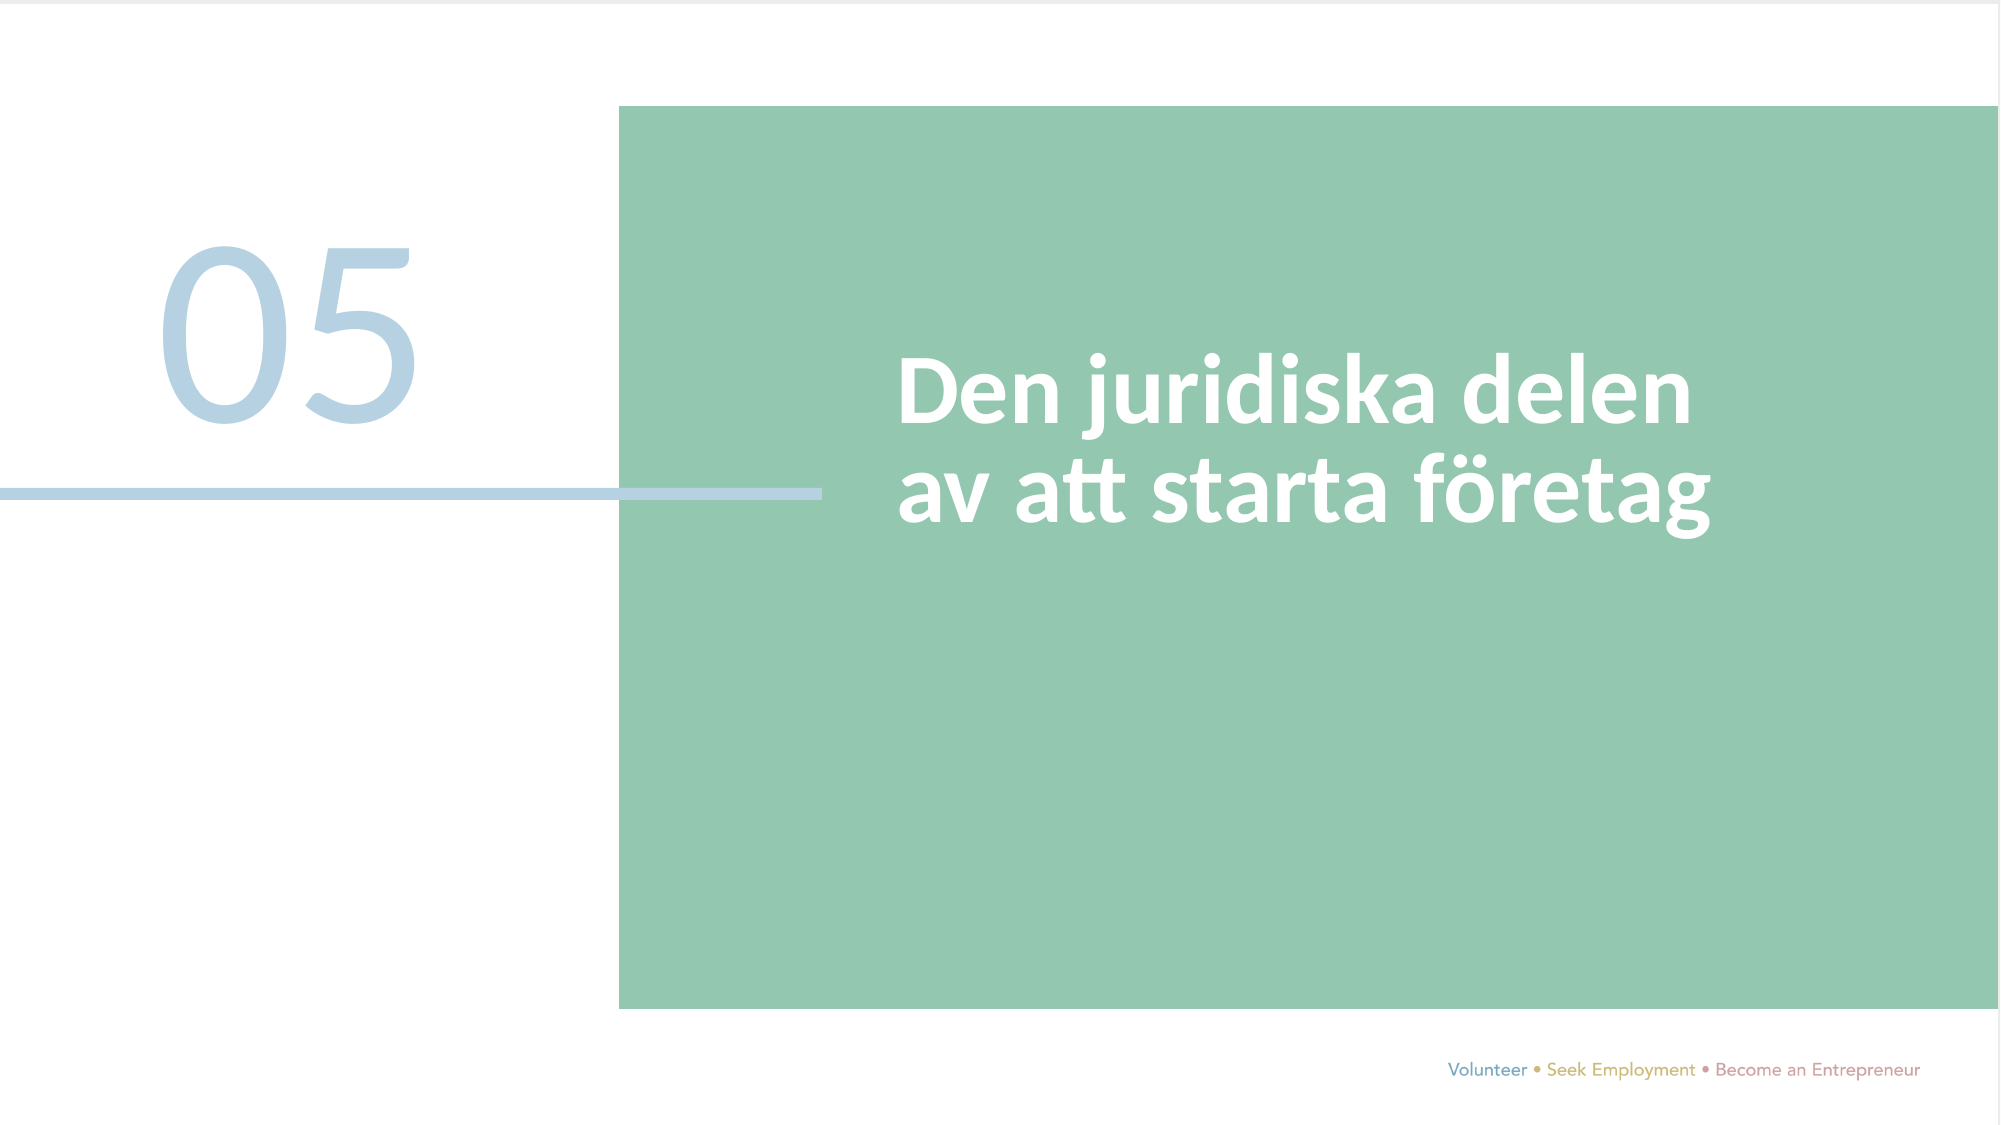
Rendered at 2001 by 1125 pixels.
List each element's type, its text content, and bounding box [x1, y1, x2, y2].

picture [1418, 1046, 1971, 1103]
list Den juridiska delen av att starta företag [880, 336, 1797, 881]
list 05 [141, 180, 481, 277]
